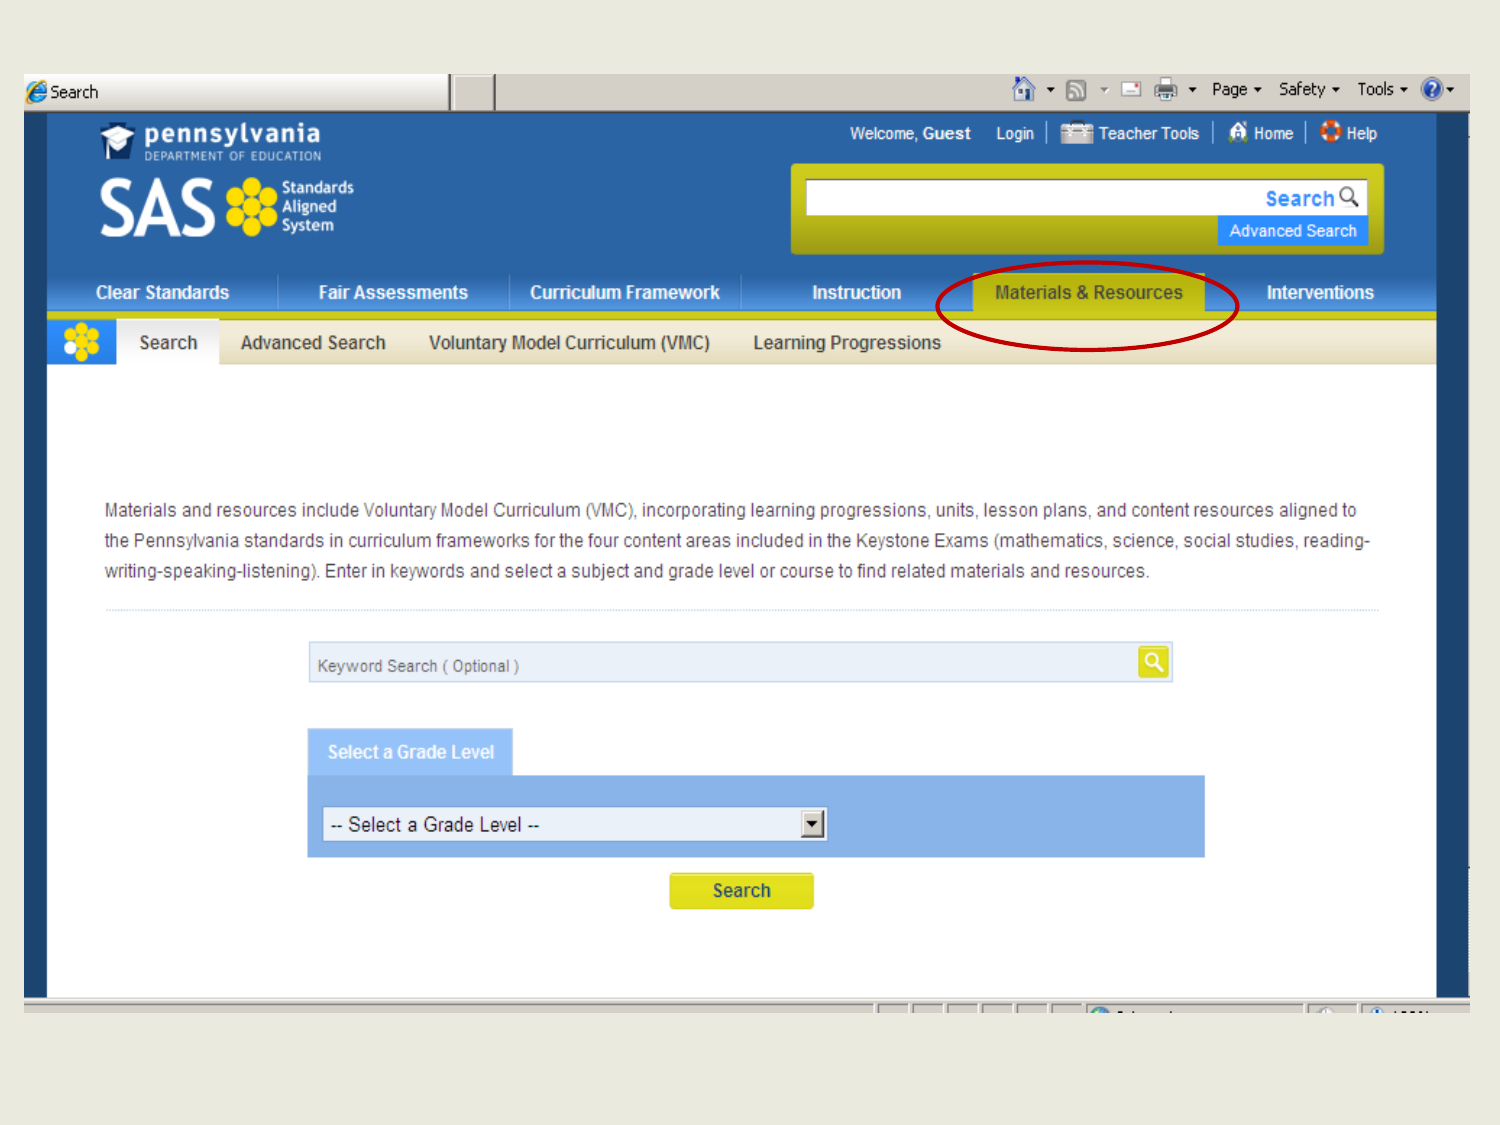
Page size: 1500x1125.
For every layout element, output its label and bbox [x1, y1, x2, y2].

picture [24, 74, 1471, 1013]
